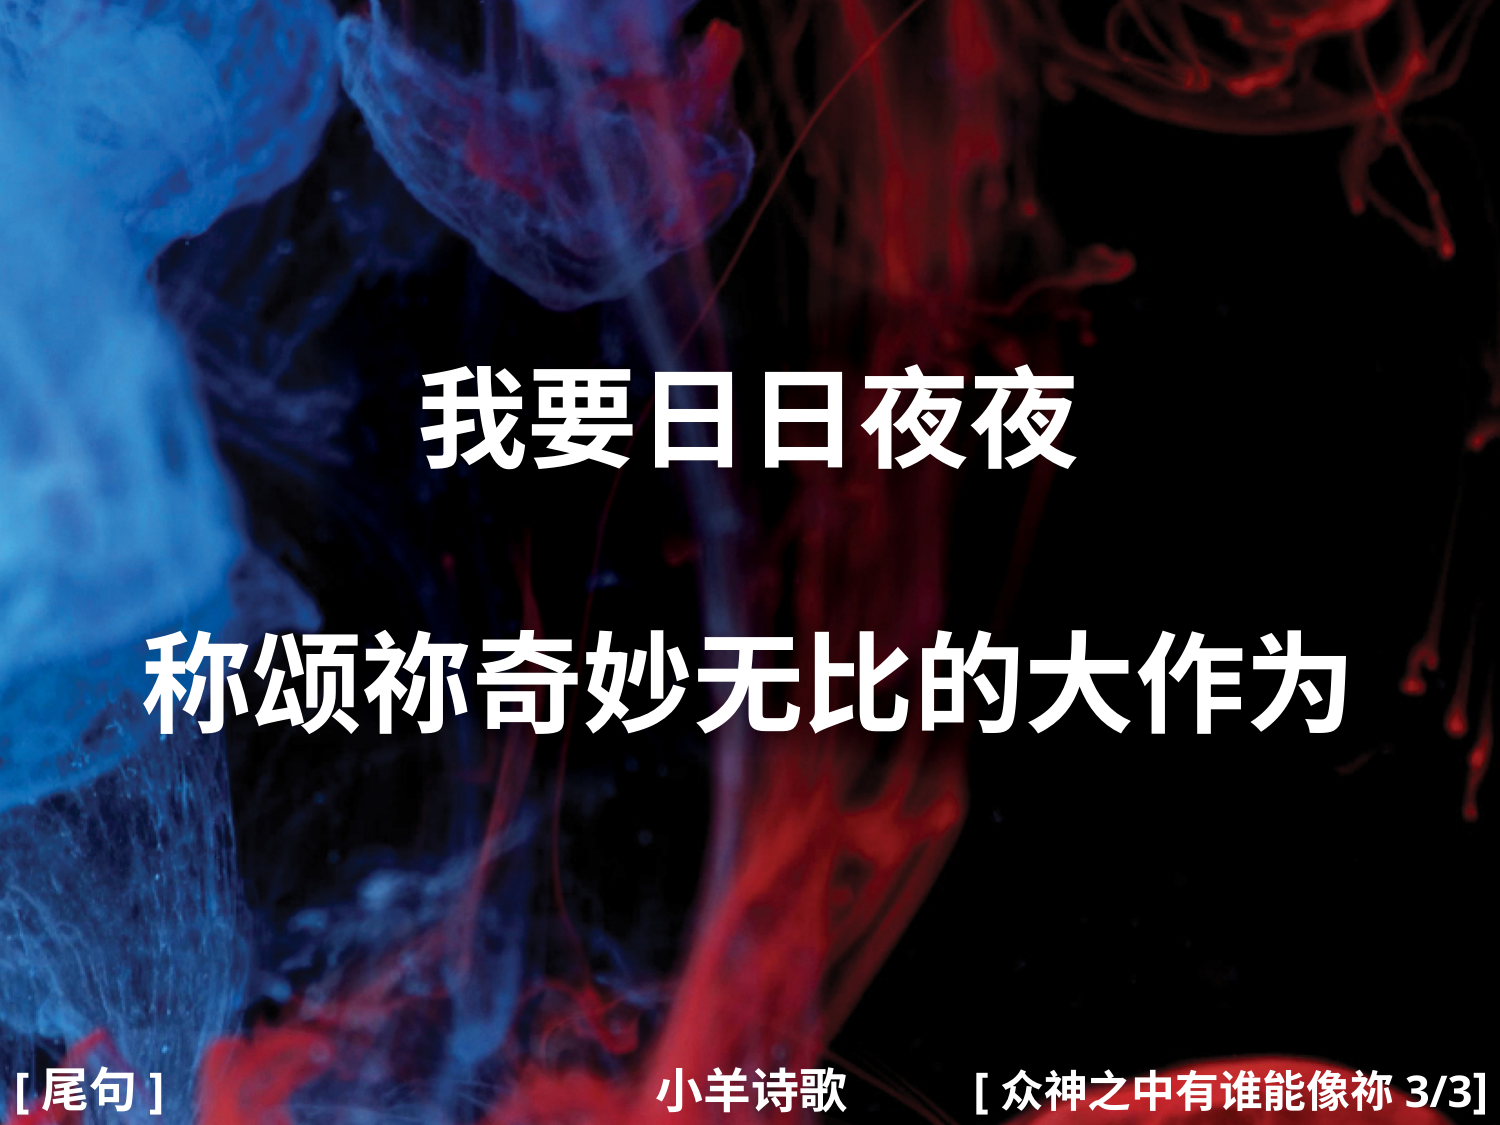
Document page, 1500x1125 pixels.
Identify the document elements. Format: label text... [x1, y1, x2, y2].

subtitle 小羊诗歌 [205, 1053, 915, 1125]
text_box [众神之中有谁能像祢3/3] [915, 1052, 1500, 1125]
text_box [尾句] [0, 1052, 205, 1125]
picture [0, 0, 1500, 1053]
text_box 我要日日夜夜 称颂祢奇妙无比的大作为 [0, 341, 1499, 852]
